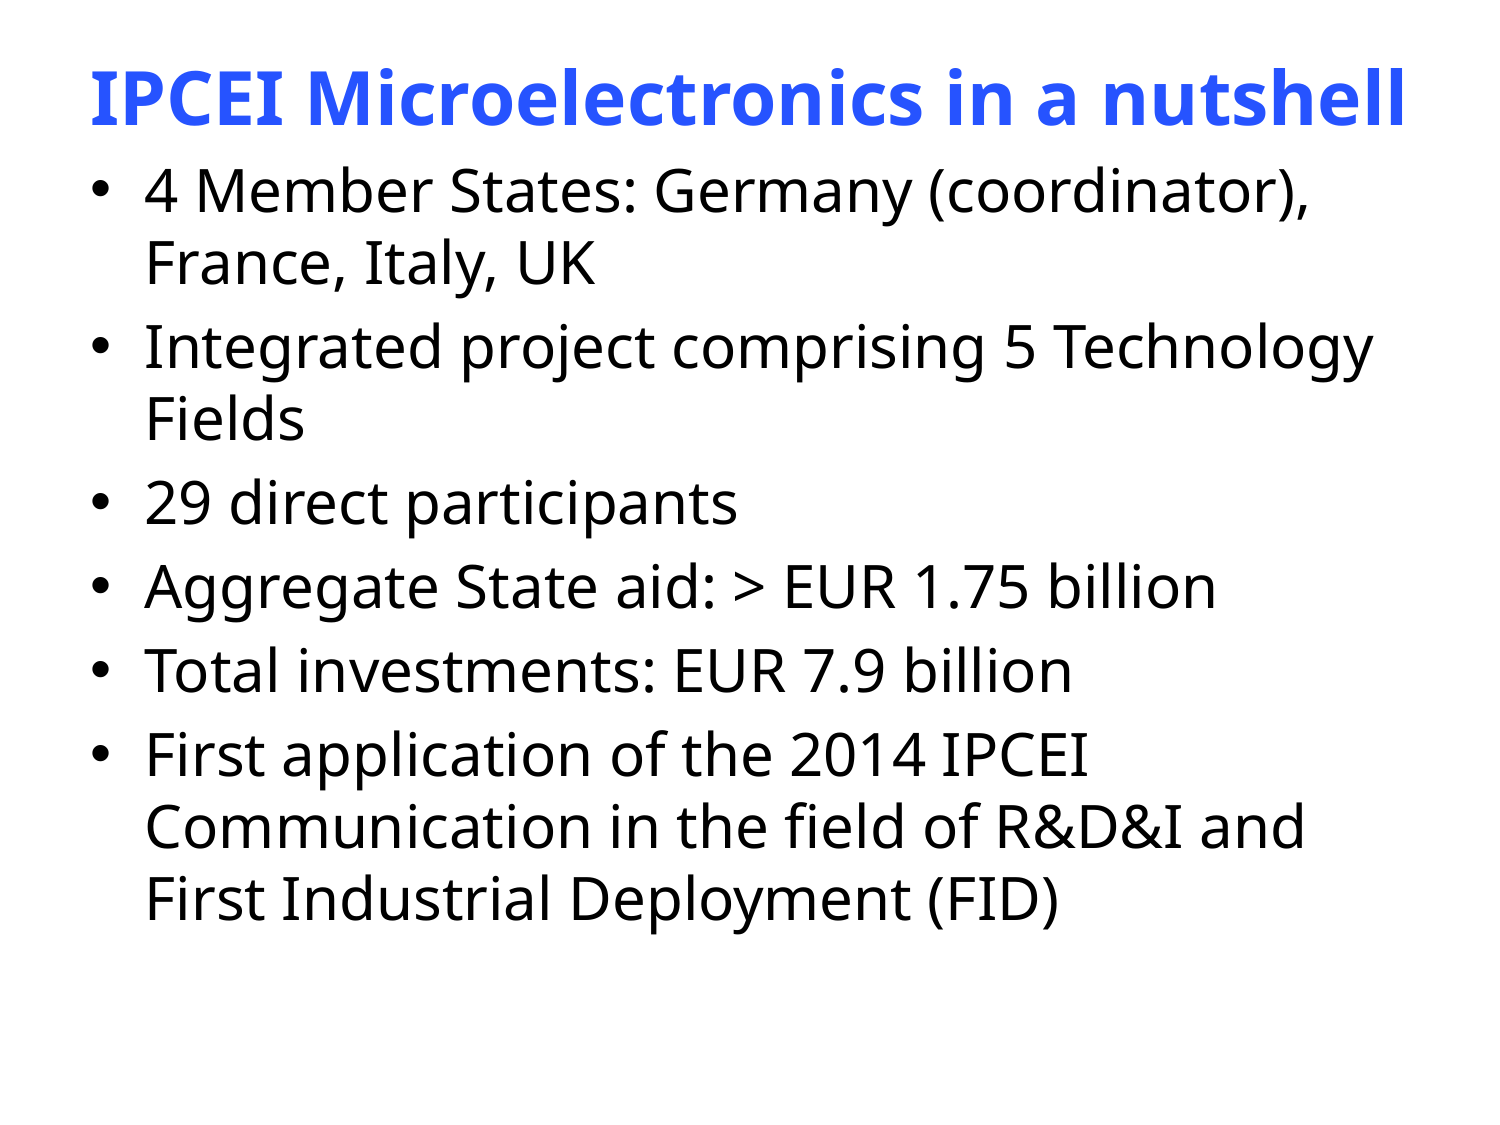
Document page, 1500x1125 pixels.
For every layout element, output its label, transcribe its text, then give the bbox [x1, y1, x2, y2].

list IPCEI Microelectronics in a nutshell 4 Member States: Germany (coordinator), France, Italy, UK Integrated project comprising 5 Technology Fields 29 direct participants Aggregate State aid: > EUR 1.75 billion Total investments: EUR 7.9 billion First application of the 2014 IPCEI Communication in the field of R&D&I and First Industrial Deployment (FID) [75, 42, 1425, 1005]
